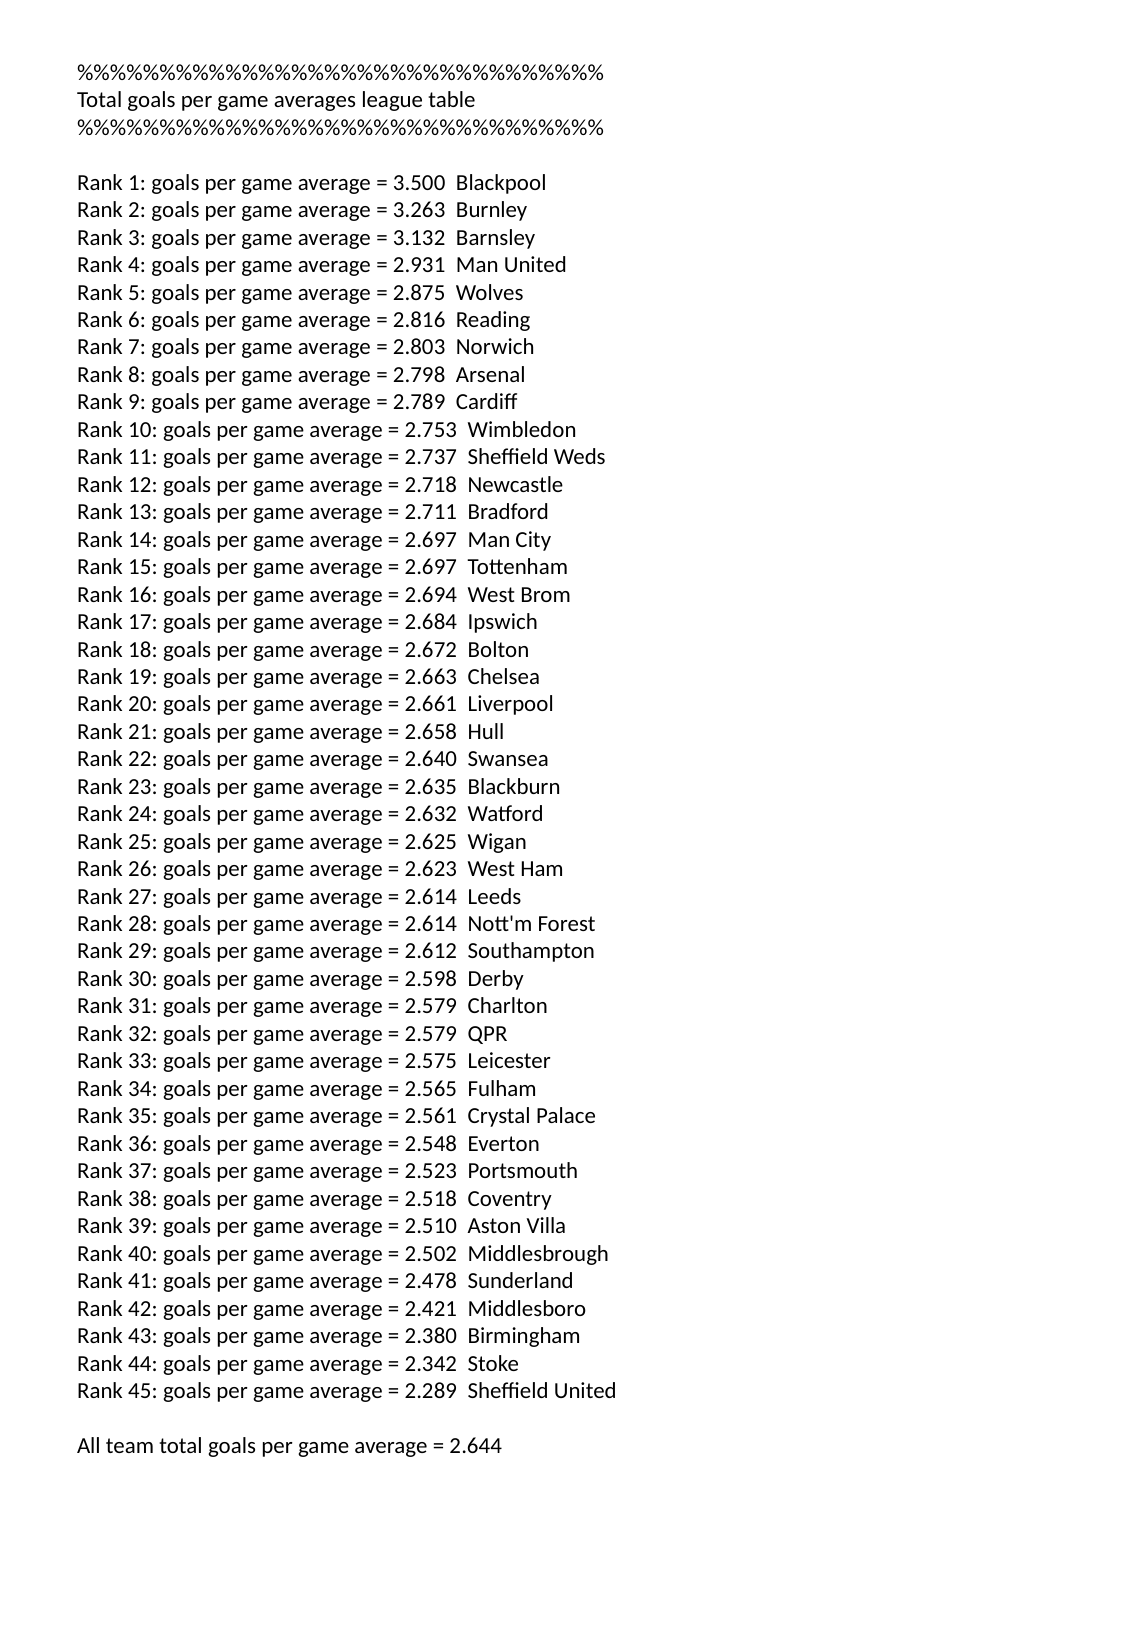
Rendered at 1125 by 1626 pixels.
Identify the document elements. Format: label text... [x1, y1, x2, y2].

text_box %%%%%%%%%%%%%%%%%%%%%%%%%%%%%%%% Total goals per game averages league table %%%%%%%%%%%%%%%%%%%%%%%%%%%%%%%% Rank 1: goals per game average = 3.500 Blackpool Rank 2: goals per game average = 3.263 Burnley Rank 3: goals per game average = 3.132 Barnsley Rank 4: goals per game average = 2.931 Man United Rank 5: goals per game average = 2.875 Wolves Rank 6: goals per game average = 2.816 Reading Rank 7: goals per game average = 2.803 Norwich Rank 8: goals per game average = 2.798 Arsenal Rank 9: goals per game average = 2.789 Cardiff Rank 10: goals per game average = 2.753 Wimbledon Rank 11: goals per game average = 2.737 Sheffield Weds Rank 12: goals per game average = 2.718 Newcastle Rank 13: goals per game average = 2.711 Bradford Rank 14: goals per game average = 2.697 Man City Rank 15: goals per game average = 2.697 Tottenham Rank 16: goals per game average = 2.694 West Brom Rank 17: goals per game average = 2.684 Ipswich Rank 18: goals per game average = 2.672 Bolton Rank 19: goals per game average = 2.663 Chelsea Rank 20: goals per game average = 2.661 Liverpool Rank 21: goals per game average = 2.658 Hull Rank 22: goals per game average = 2.640 Swansea Rank 23: goals per game average = 2.635 Blackburn Rank 24: goals per game average = 2.632 Watford Rank 25: goals per game average = 2.625 Wigan Rank 26: goals per game average = 2.623 West Ham Rank 27: goals per game average = 2.614 Leeds Rank 28: goals per game average = 2.614 Nott'm Forest Rank 29: goals per game average = 2.612 Southampton Rank 30: goals per game average = 2.598 Derby Rank 31: goals per game average = 2.579 Charlton Rank 32: goals per game average = 2.579 QPR Rank 33: goals per game average = 2.575 Leicester Rank 34: goals per game average = 2.565 Fulham Rank 35: goals per game average = 2.561 Crystal Palace Rank 36: goals per game average = 2.548 Everton Rank 37: goals per game average = 2.523 Portsmouth Rank 38: goals per game average = 2.518 Coventry Rank 39: goals per game average = 2.510 Aston Villa Rank 40: goals per game average = 2.502 Middlesbrough Rank 41: goals per game average = 2.478 Sunderland Rank 42: goals per game average = 2.421 Middlesboro Rank 43: goals per game average = 2.380 Birmingham Rank 44: goals per game average = 2.342 Stoke Rank 45: goals per game average = 2.289 Sheffield United All team total goals per game average = 2.644 [62, 50, 750, 1466]
